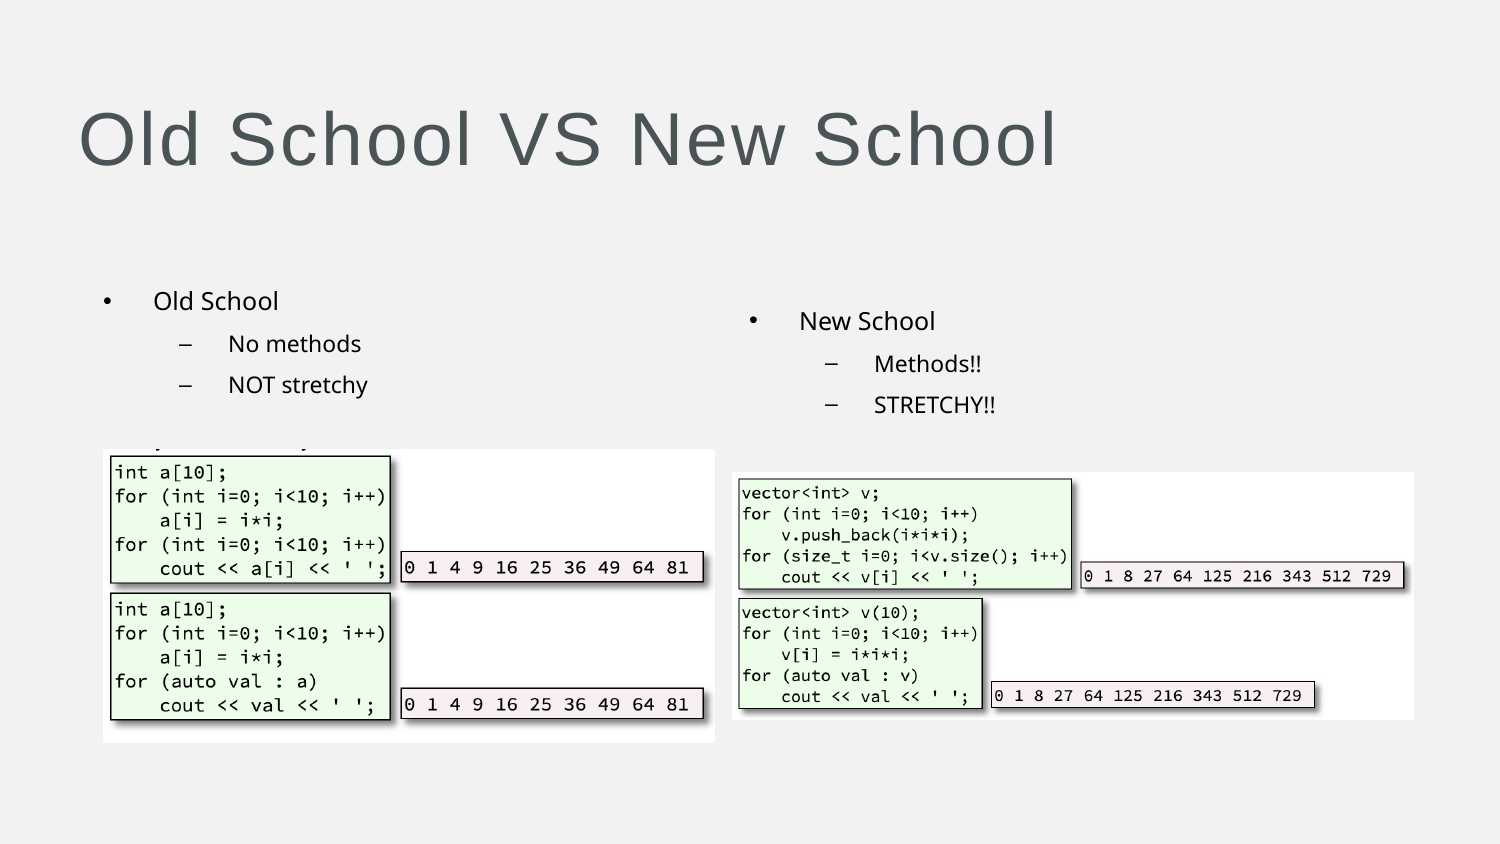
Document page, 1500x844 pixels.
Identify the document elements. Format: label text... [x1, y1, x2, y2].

text_box New School Methods!! STRETCHY!! [714, 289, 1397, 763]
title Old School VS New School [66, 79, 1434, 194]
list Old School No methods NOT stretchy [68, 270, 750, 743]
picture [103, 449, 715, 743]
picture [732, 472, 1414, 720]
